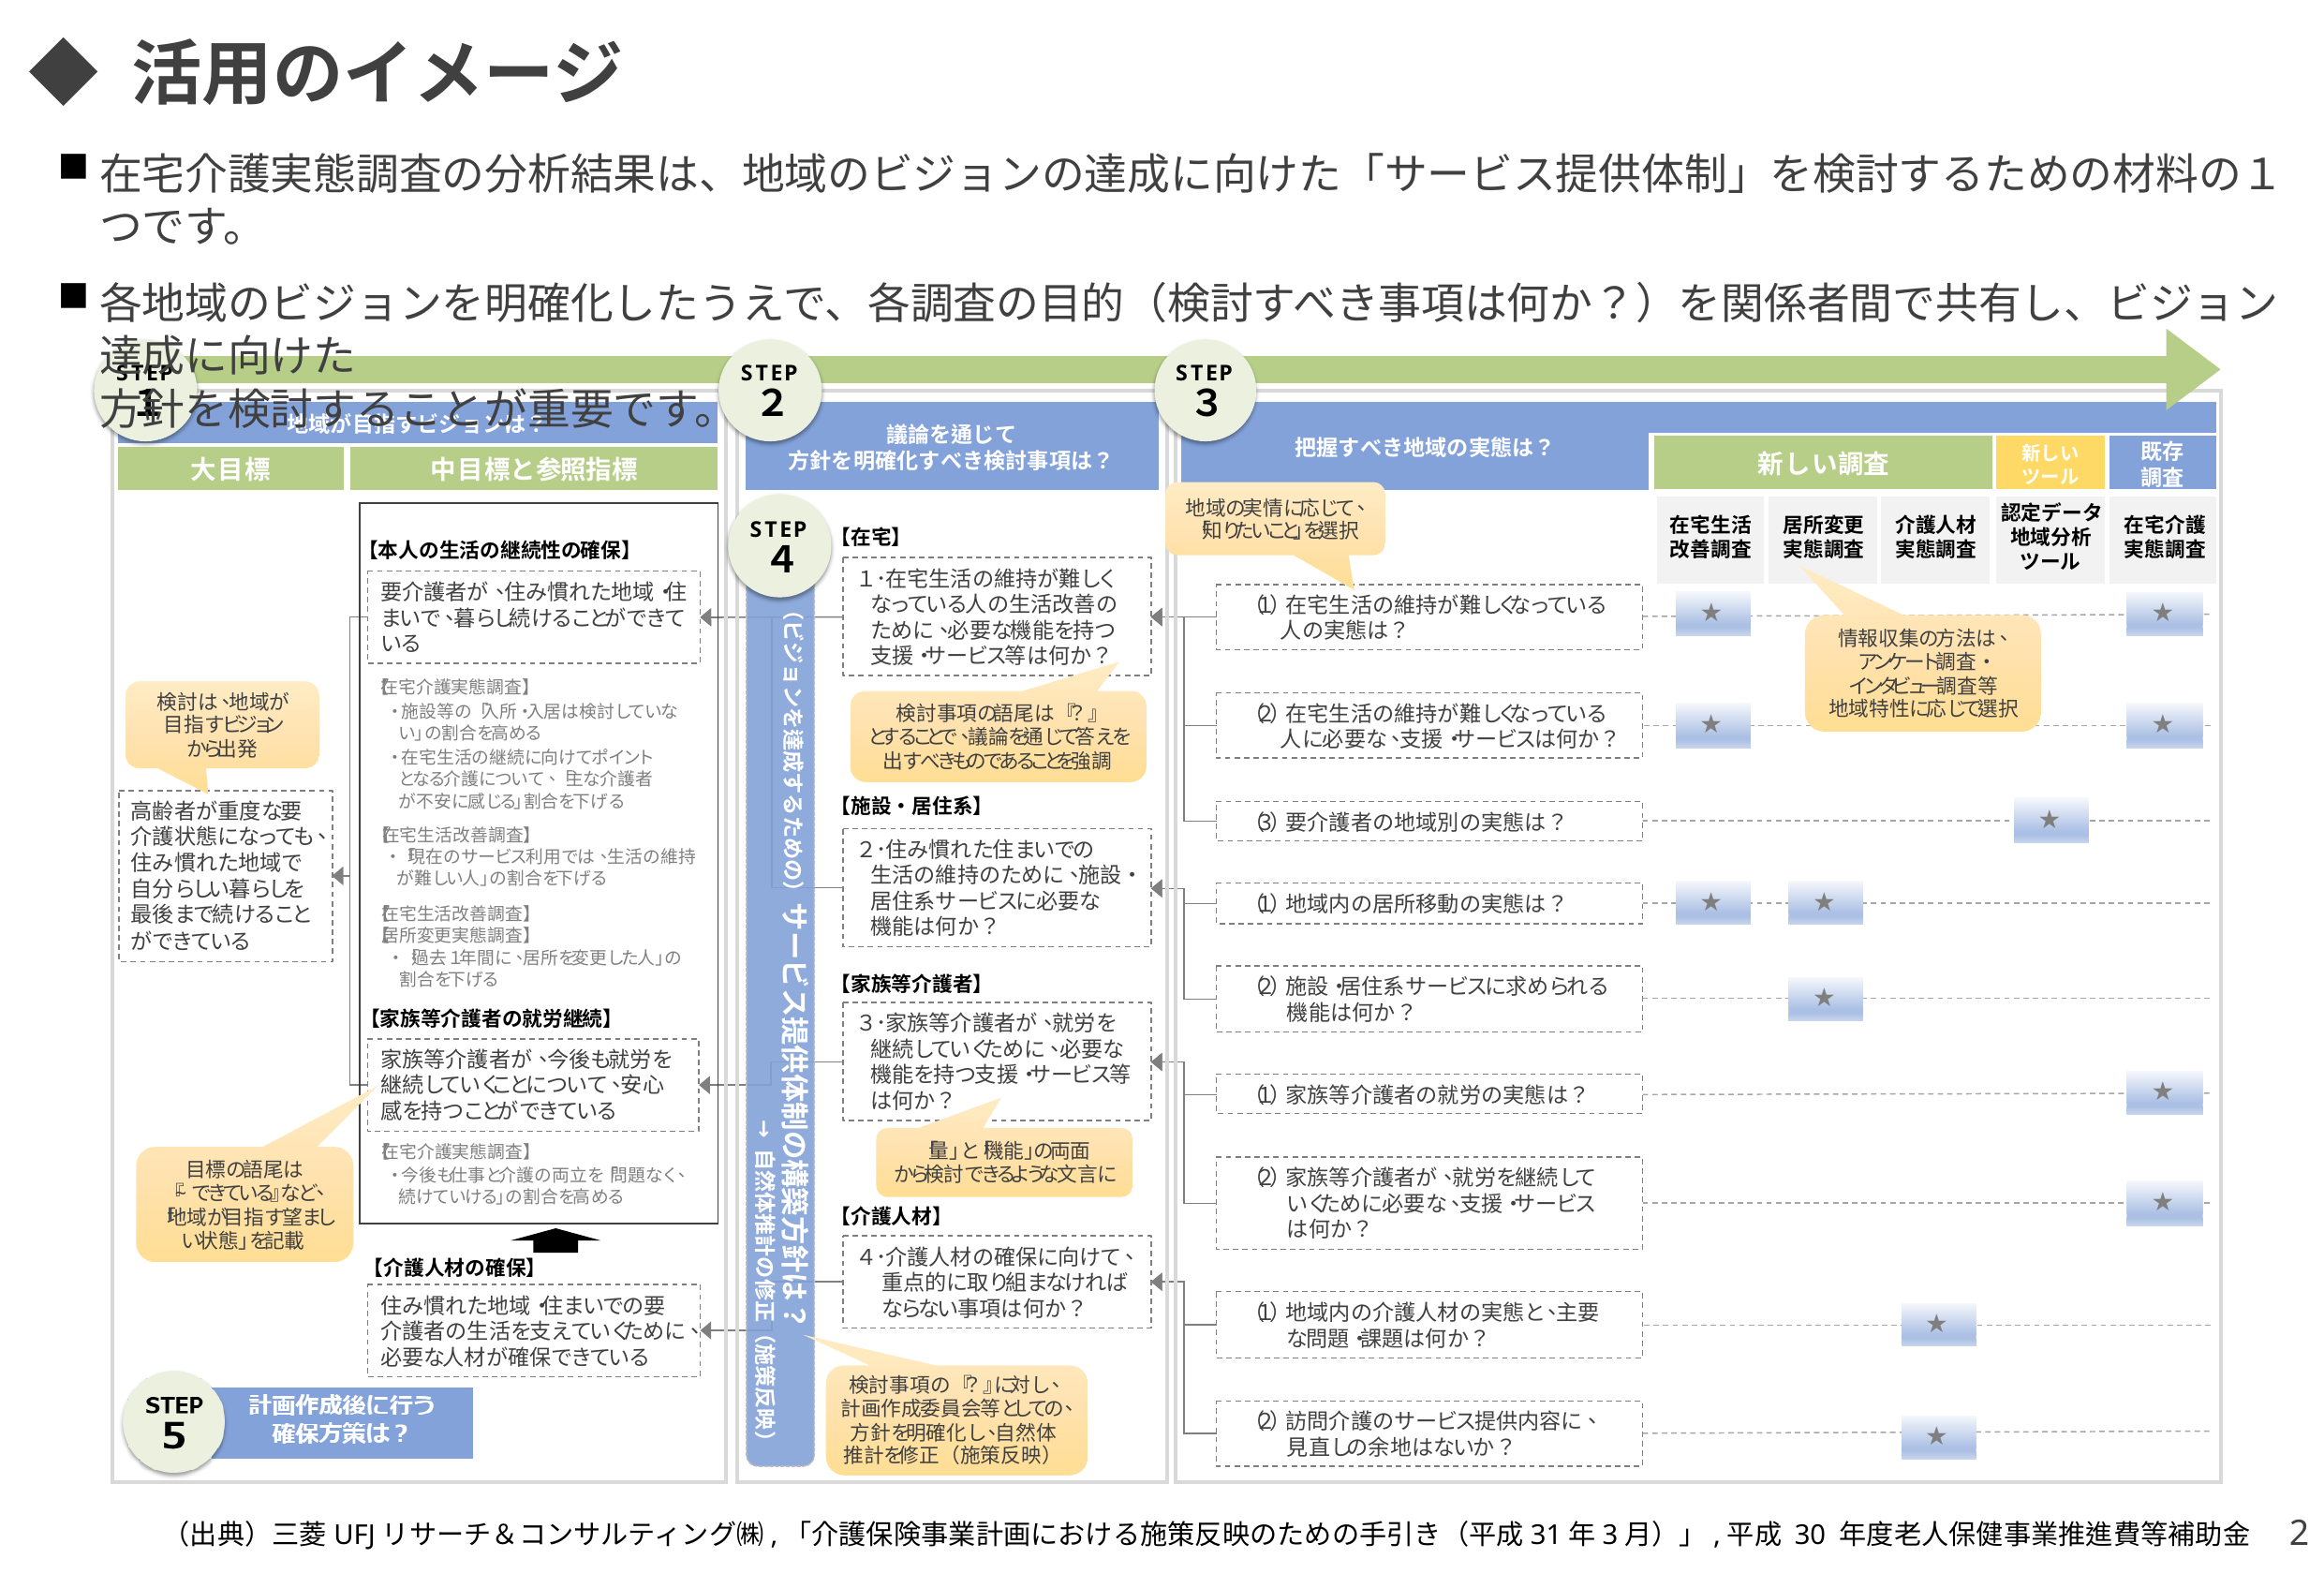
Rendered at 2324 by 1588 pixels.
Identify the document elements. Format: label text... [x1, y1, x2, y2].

text_box 2 [1800, 1503, 2324, 1588]
text_box ◆ 活用のイメージ [0, 28, 2098, 113]
text_box 在宅介護実態調査の分析結果は、地域のビジョンの達成に向けた「サービス提供体制」を検討するための材料の１つです。 各地域のビジョンを明確化したうえで、各調査の目的（検討すべき事項は何か？）を関係者間で共有し、ビジョン達成に向けた 方針を検討することが重要です。 [43, 138, 2306, 304]
text_box （出典）三菱UFJリサーチ＆コンサルティング㈱,「介護保険事業計画における施策反映のための手引き（平成31年3月）」,平成 30 年度老人保健事業推進費等補助金 [150, 1505, 1800, 1557]
picture [87, 329, 2238, 1484]
